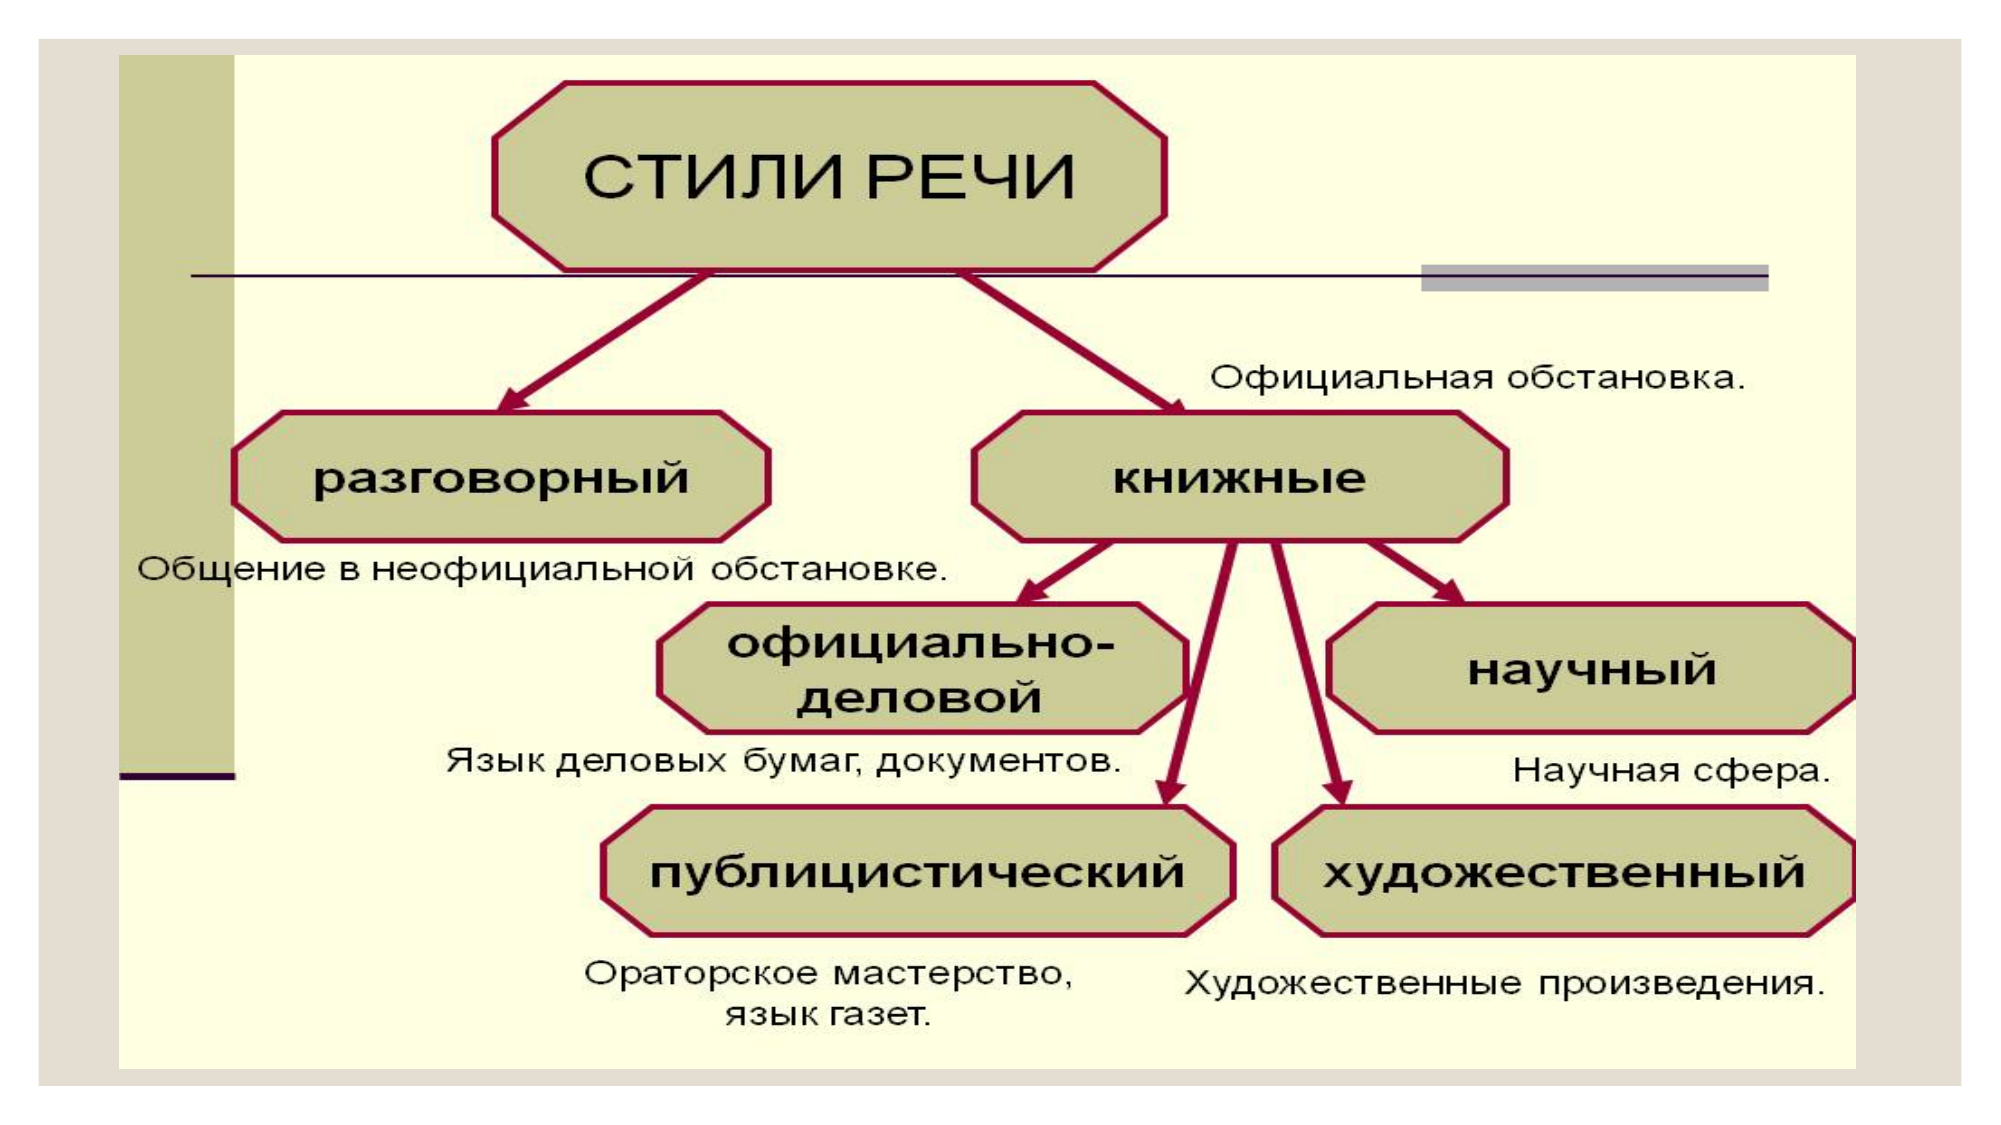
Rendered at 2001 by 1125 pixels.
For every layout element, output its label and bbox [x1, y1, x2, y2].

list [119, 55, 1856, 1069]
